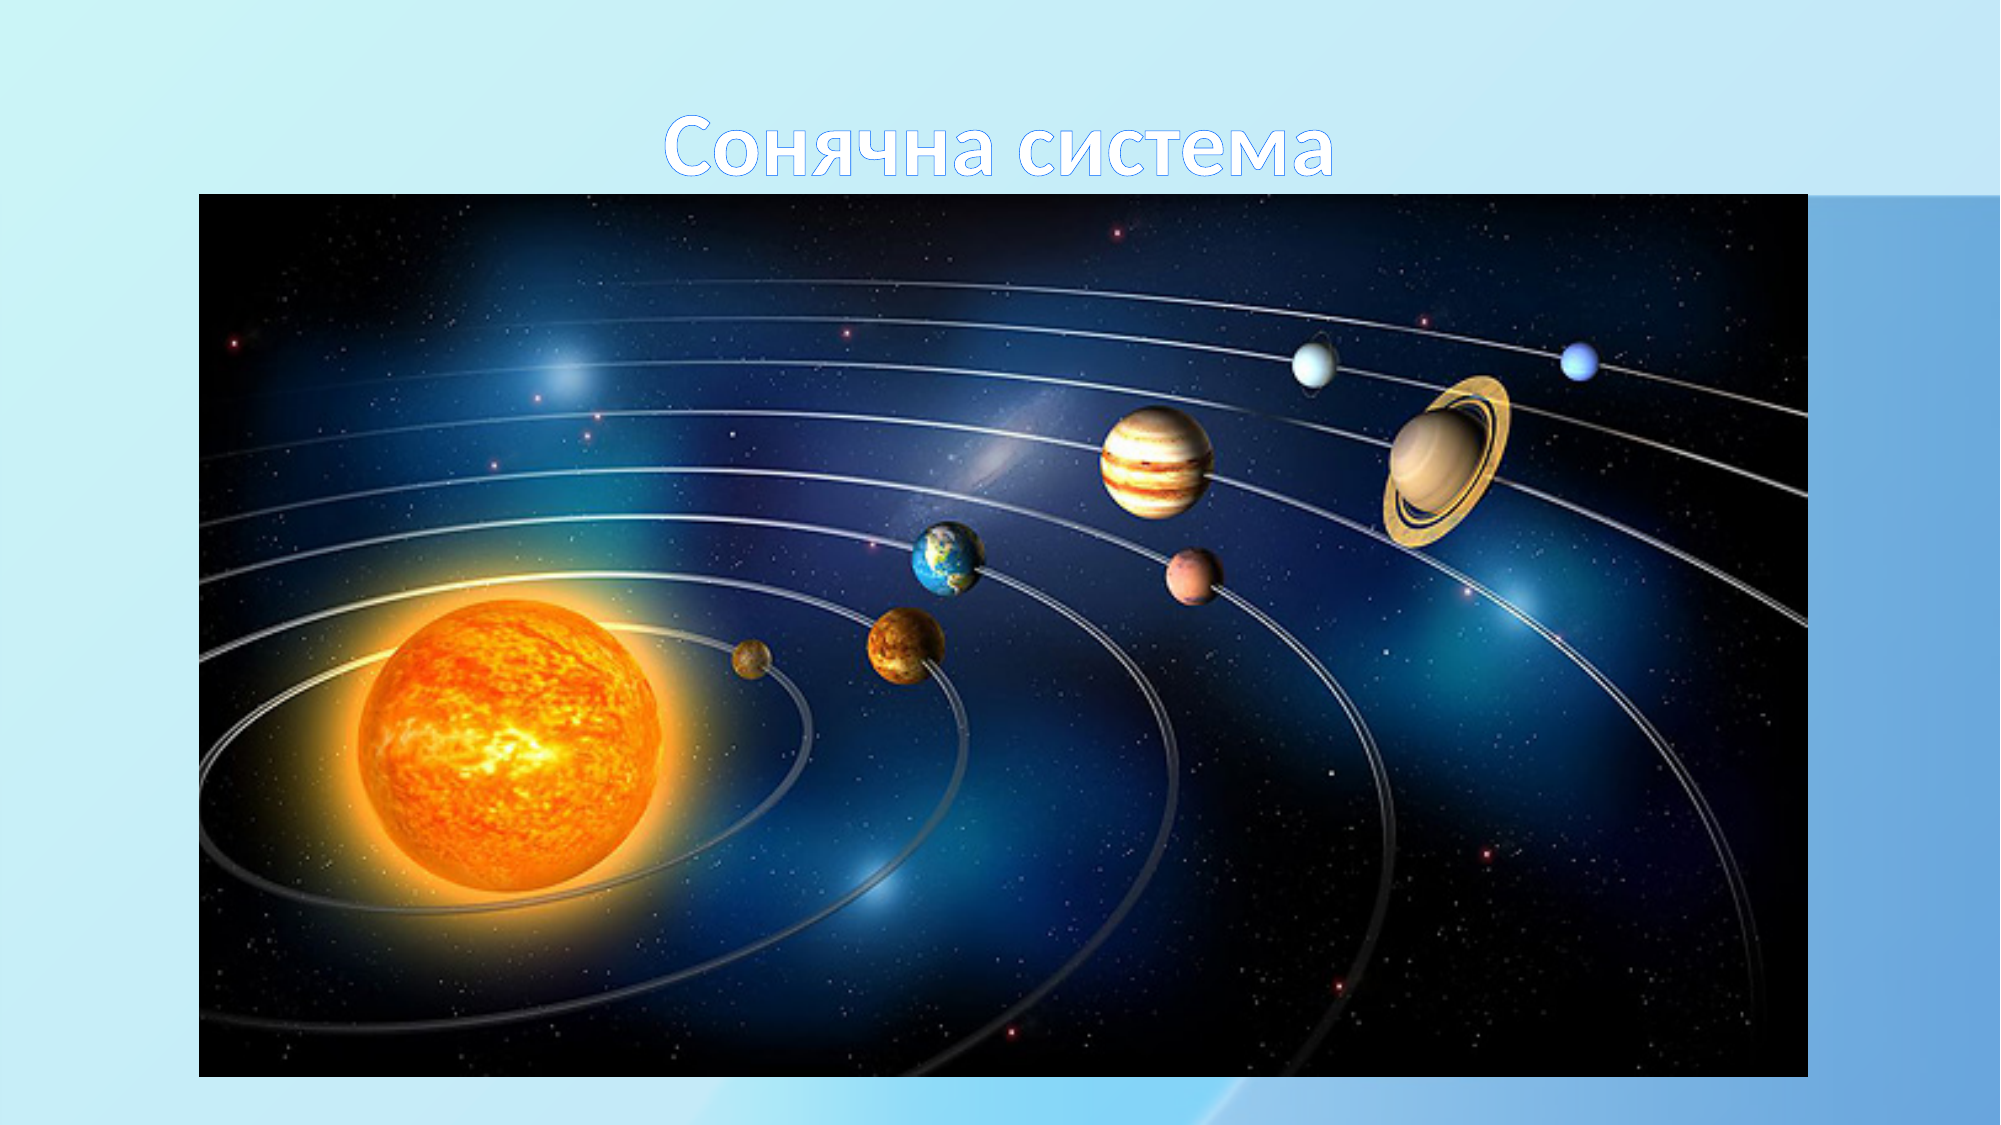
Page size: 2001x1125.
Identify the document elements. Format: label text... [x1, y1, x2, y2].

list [199, 194, 1809, 1077]
picture [0, 0, 2000, 1125]
title Сонячна система [99, 45, 1900, 233]
